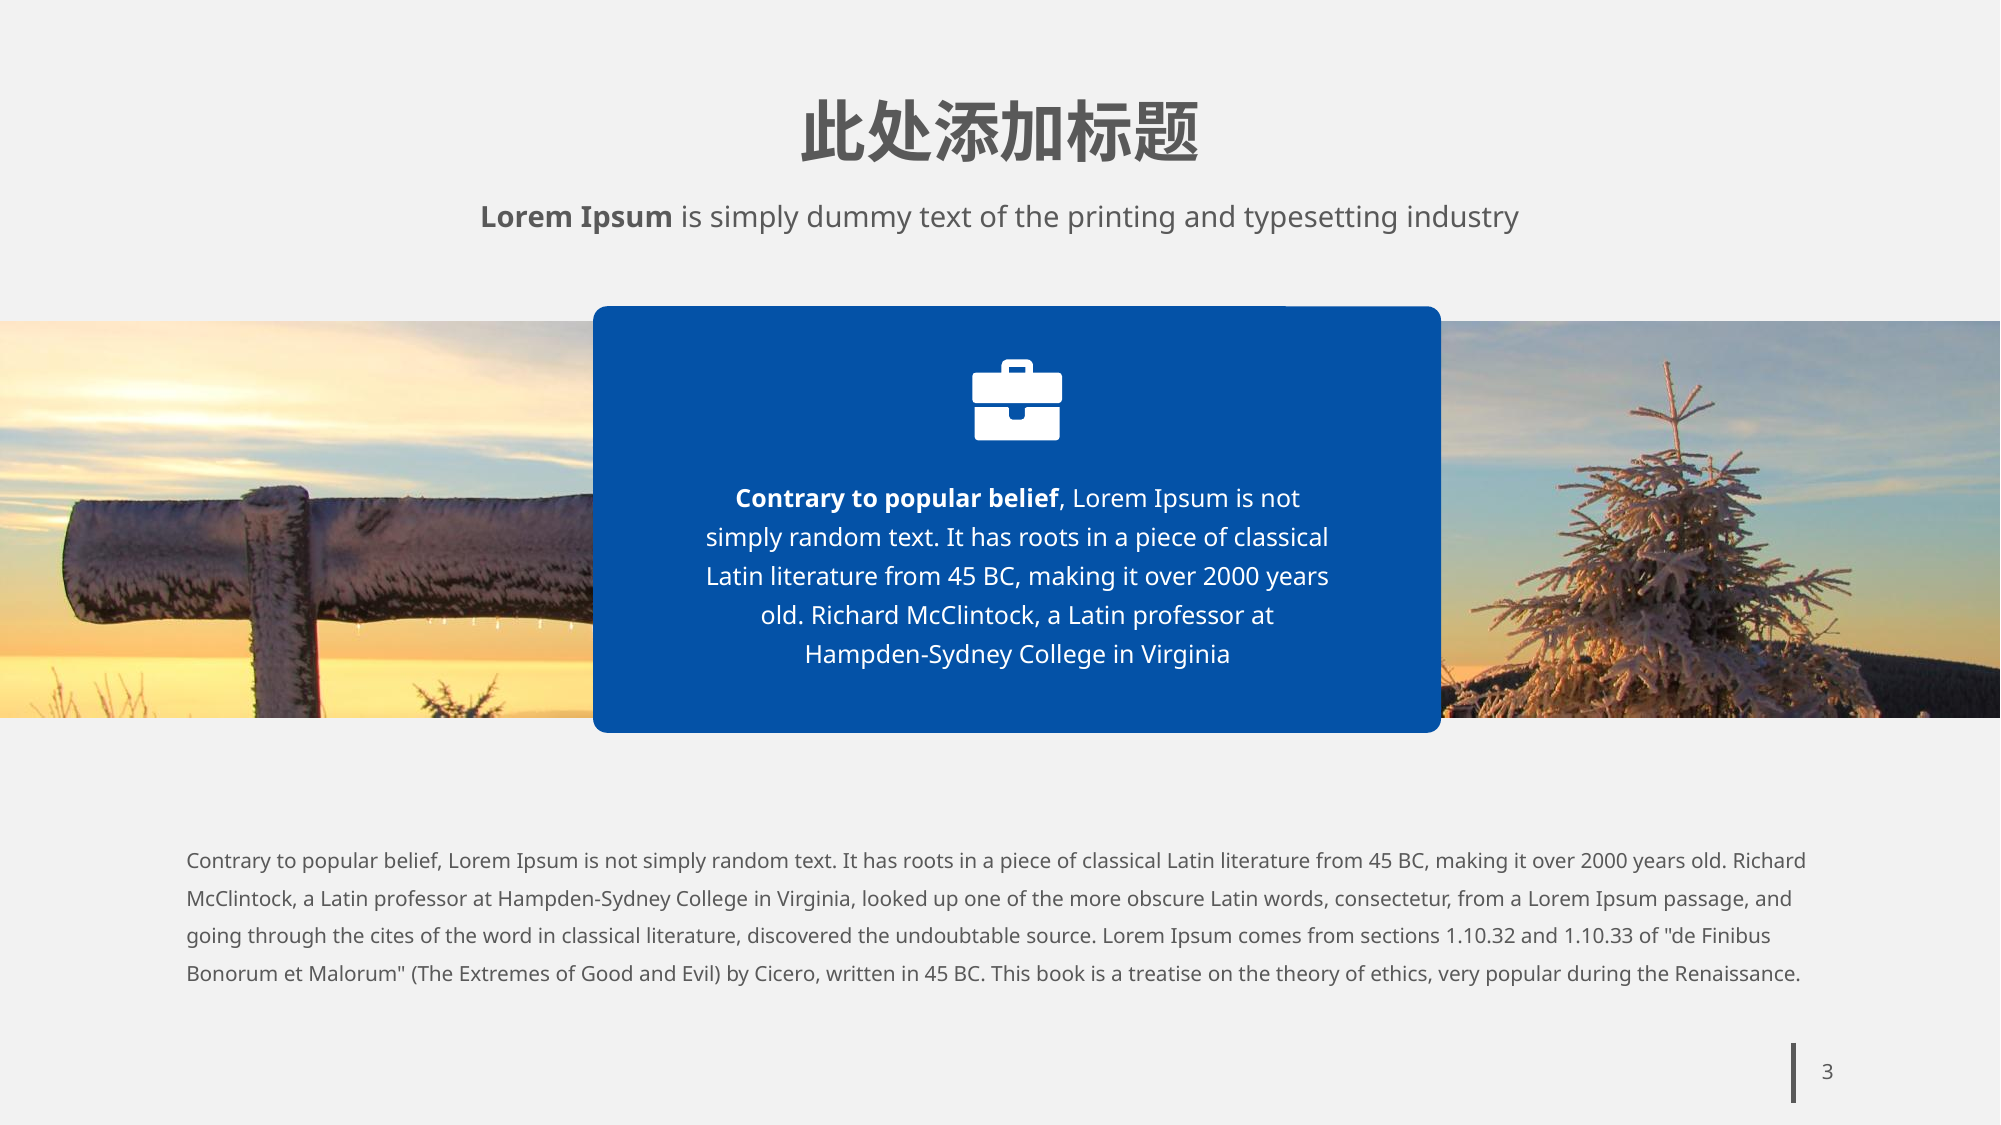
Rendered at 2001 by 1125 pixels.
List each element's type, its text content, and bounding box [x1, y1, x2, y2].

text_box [593, 306, 1442, 733]
list Lorem Ipsum is simply dummy text of the printing and typesetting industry [137, 195, 1863, 249]
text_box [0, 321, 593, 718]
text_box 3 [1796, 1042, 1863, 1103]
text_box [1442, 321, 2000, 718]
text_box Contrary to popular belief, Lorem Ipsum is not simply random text. It has roots in a piece of classical Latin literature from 45 BC, making it over 2000 years old. Richard McClintock, a Latin professor at Hampden-Sydney College in Virginia, looked up one of the more obscure Latin words, consectetur, from a Lorem Ipsum passage, and going through the cites of the word in classical literature, discovered the undoubtable source. Lorem Ipsum comes from sections 1.10.32 and 1.10.33 of "de Finibus Bonorum et Malorum" (The Extremes of Good and Evil) by Cicero, written in 45 BC. This book is a treatise on the theory of ethics, very popular during the Renaissance. [171, 828, 1863, 993]
title 此处添加标题 [137, 74, 1863, 195]
